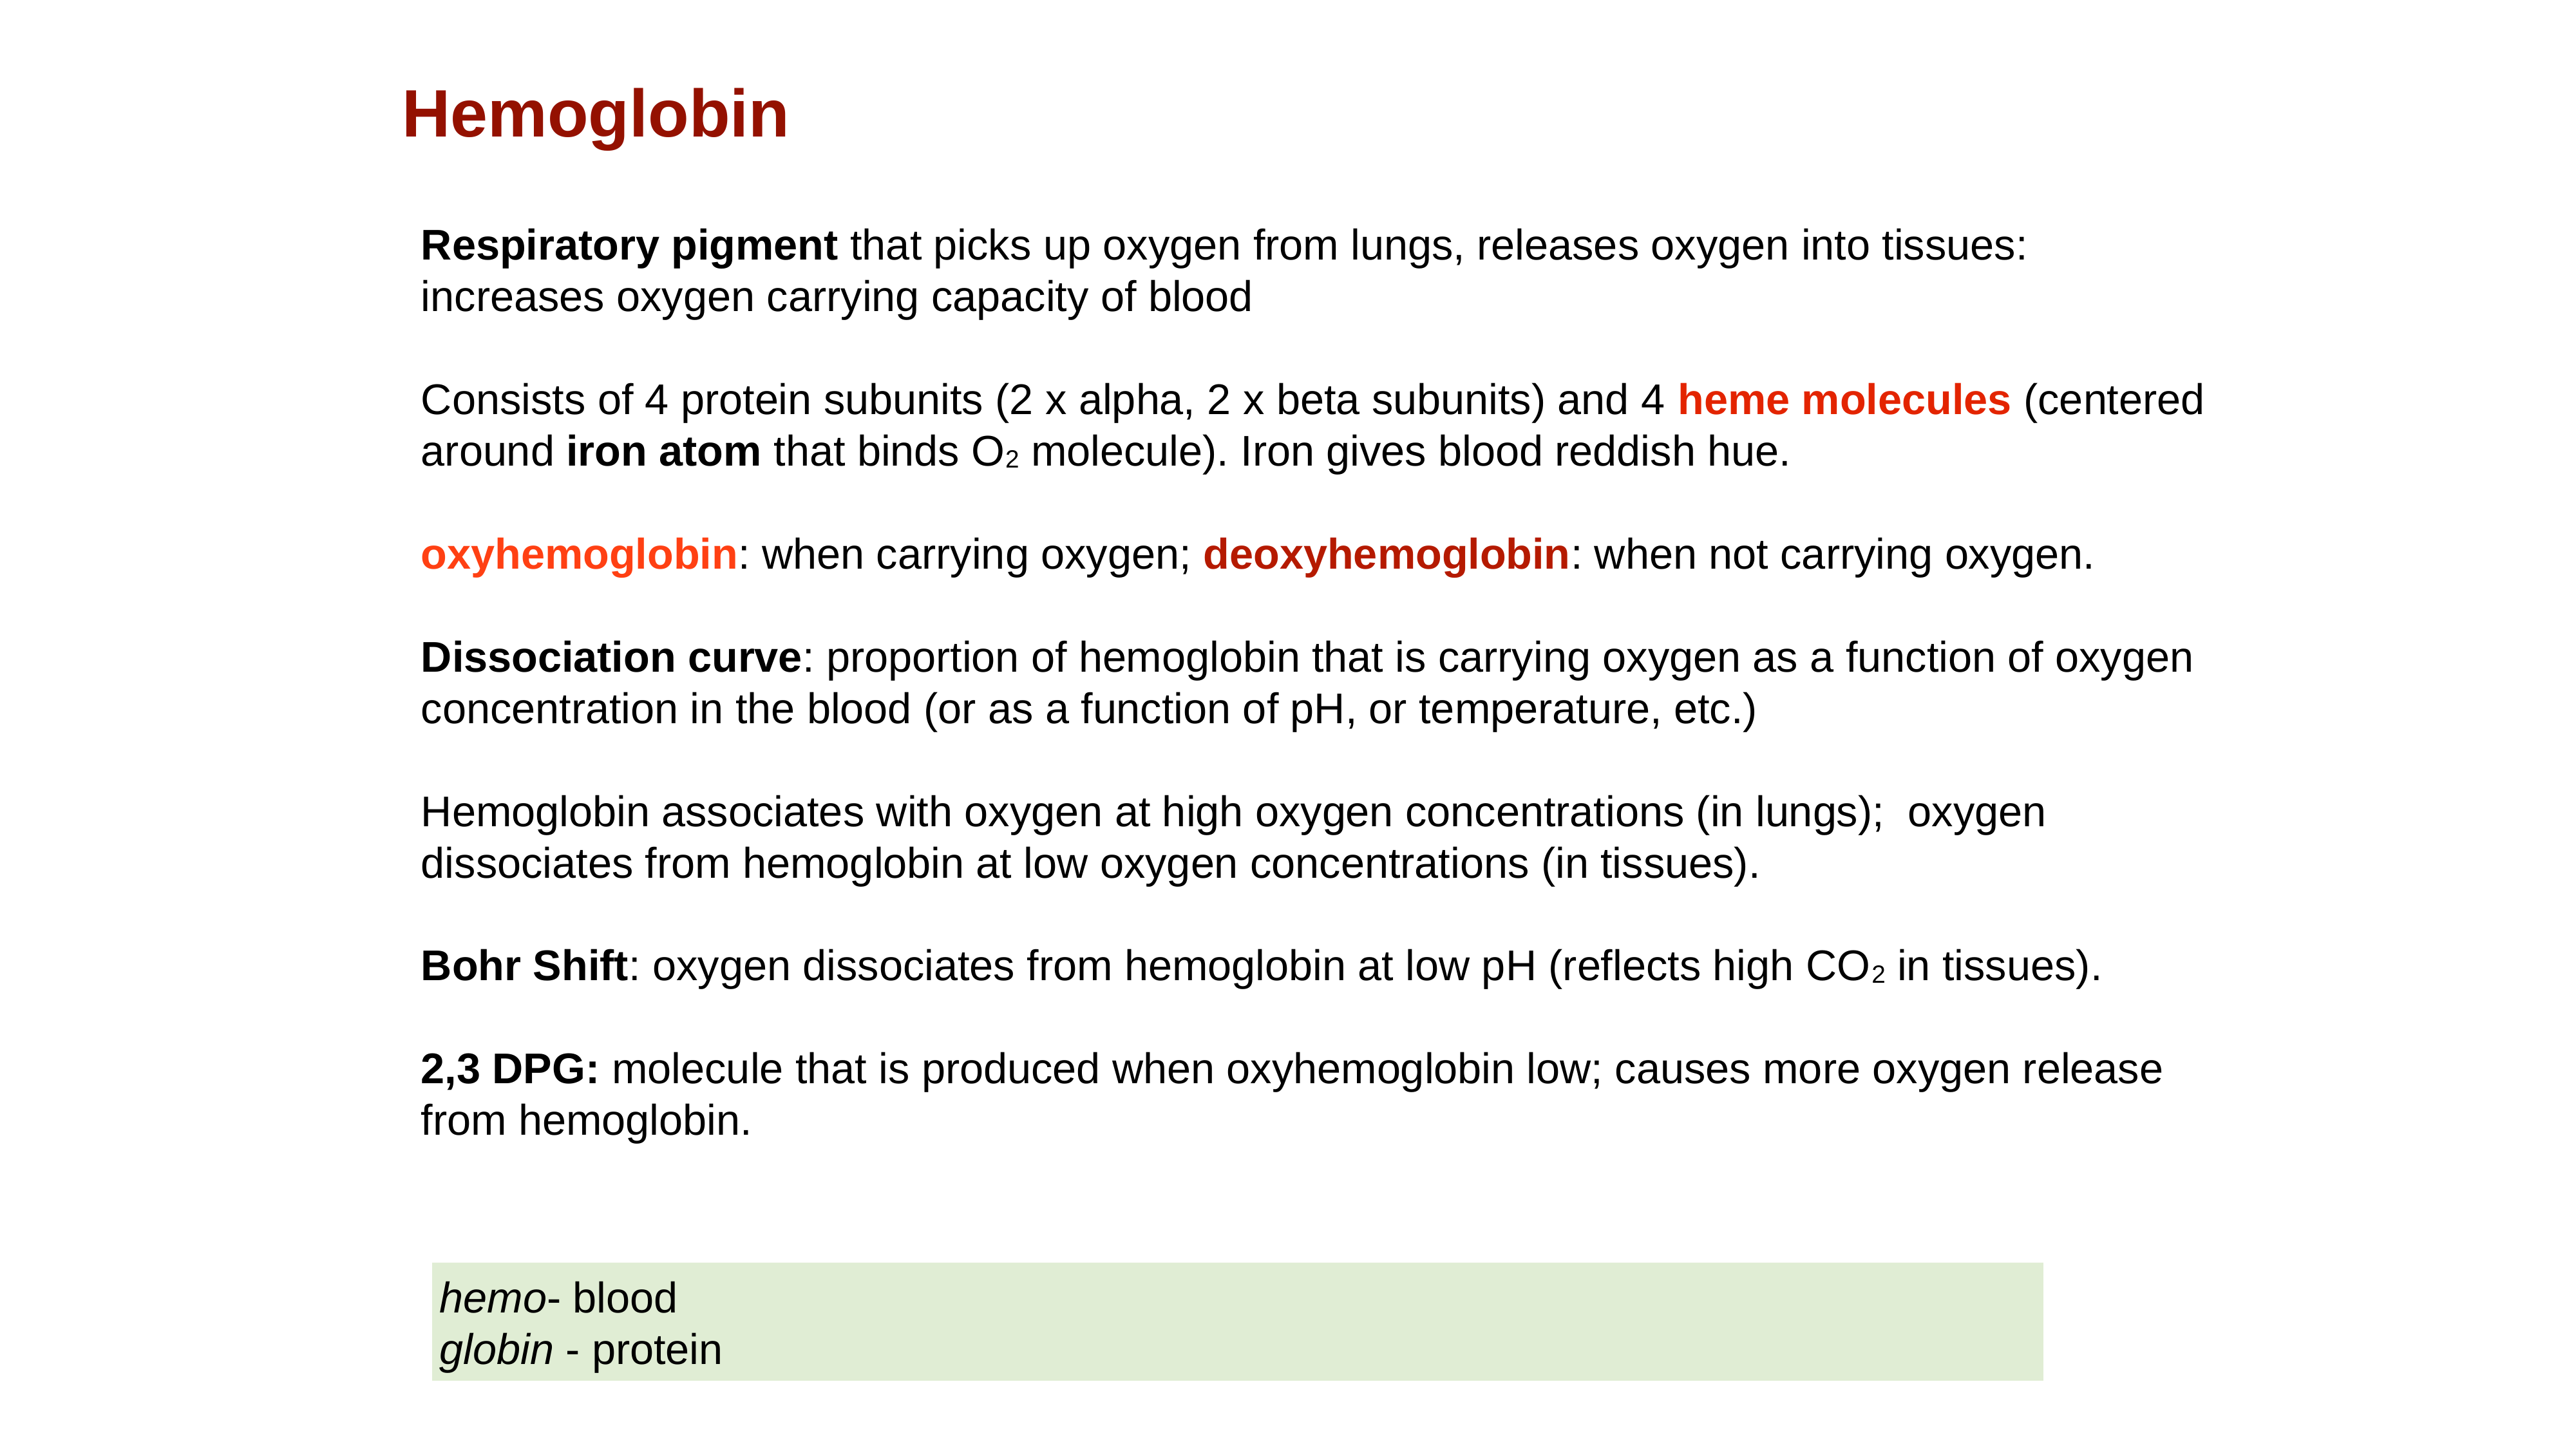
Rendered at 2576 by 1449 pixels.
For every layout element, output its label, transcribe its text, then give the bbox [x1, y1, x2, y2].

text_box Hemoglobin [386, 62, 2124, 158]
text_box hemo- blood globin - protein [432, 1262, 2043, 1381]
text_box Respiratory pigment that picks up oxygen from lungs, releases oxygen into tissues: increases oxygen carrying capacity of blood Consists of 4 protein subunits (2 x alpha, 2 x beta subunits) and 4 heme molecules (centered around iron atom that binds O2 molecule). Iron gives blood reddish hue. oxyhemoglobin: when carrying oxygen; deoxyhemoglobin: when not carrying oxygen. Dissociation curve: proportion of hemoglobin that is carrying oxygen as a function of oxygen concentration in the blood (or as a function of pH, or temperature, etc.) Hemoglobin associates with oxygen at high oxygen concentrations (in lungs); oxygen dissociates from hemoglobin at low oxygen concentrations (in tissues). Bohr Shift: oxygen dissociates from hemoglobin at low pH (reflects high CO2 in tissues). 2,3 DPG: molecule that is produced when oxyhemoglobin low; causes more oxygen release from hemoglobin. [404, 209, 2226, 1151]
